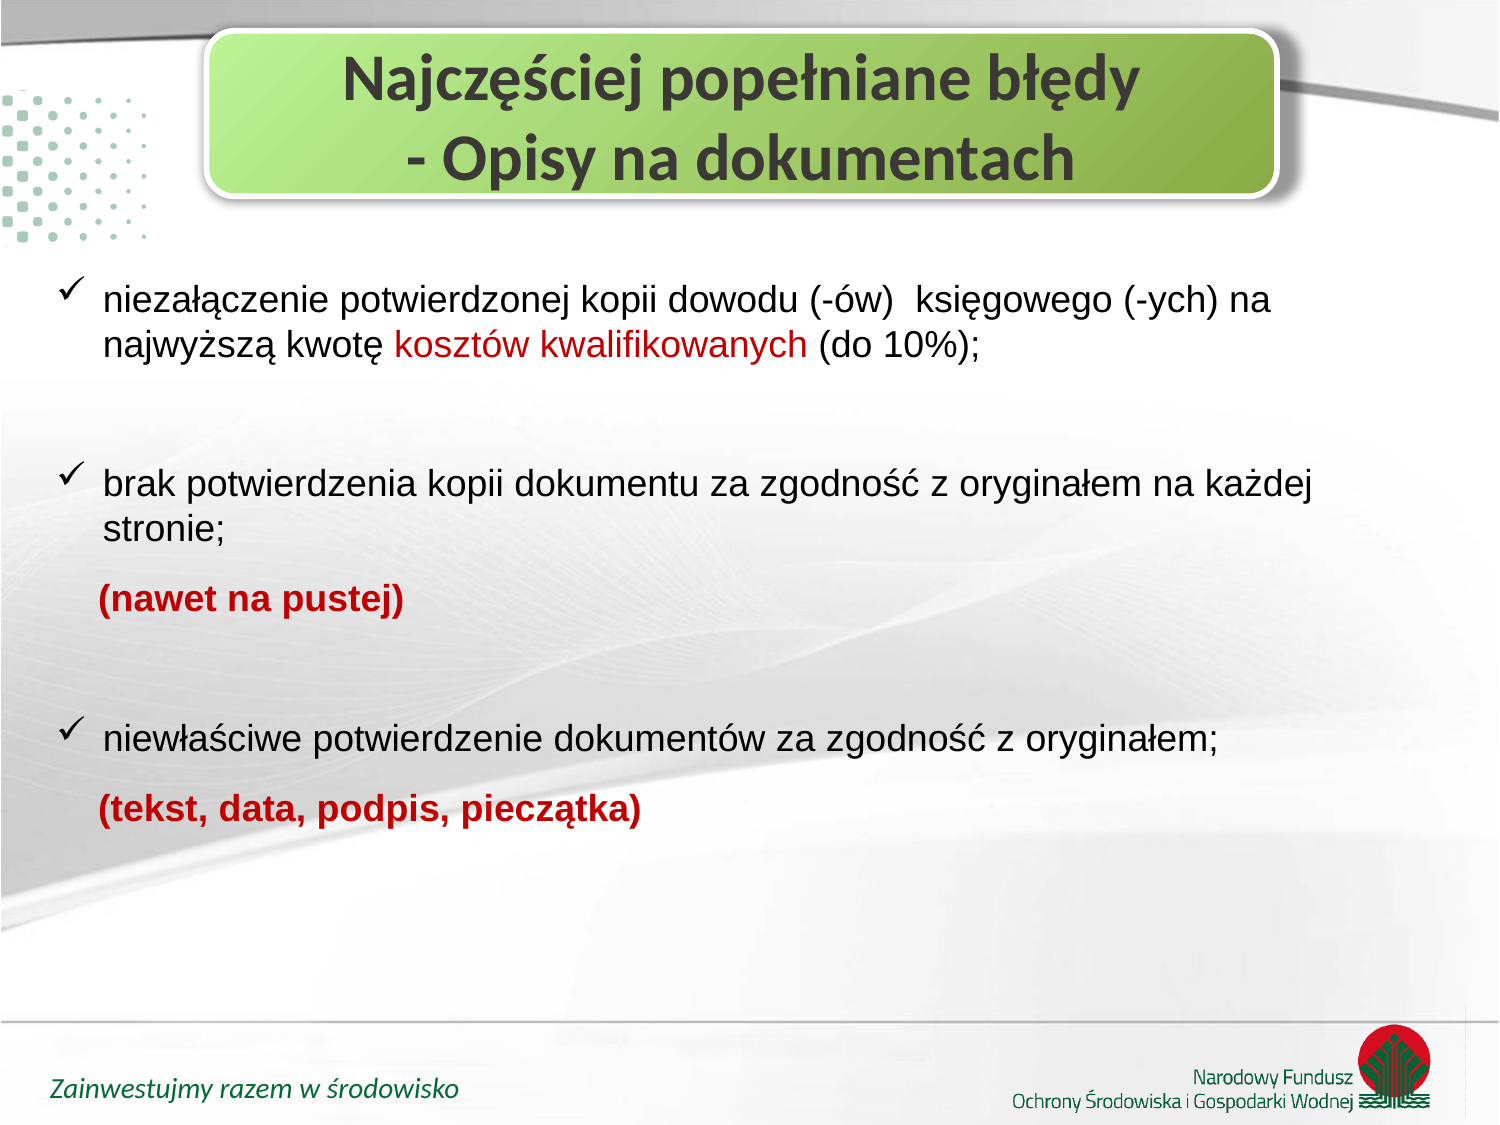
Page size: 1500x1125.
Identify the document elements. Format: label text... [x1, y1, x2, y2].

text_box Najczęściej popełniane błędy - Opisy na dokumentach [204, 28, 1279, 199]
text_box niezałączenie potwierdzonej kopii dowodu (-ów) księgowego (-ych) na najwyższą kwotę kosztów kwalifikowanych (do 10%); brak potwierdzenia kopii dokumentu za zgodność z oryginałem na każdej stronie; (nawet na pustej) niewłaściwe potwierdzenie dokumentów za zgodność z oryginałem; (tekst, data, podpis, pieczątka) [41, 267, 1447, 837]
picture [0, 0, 1499, 1125]
